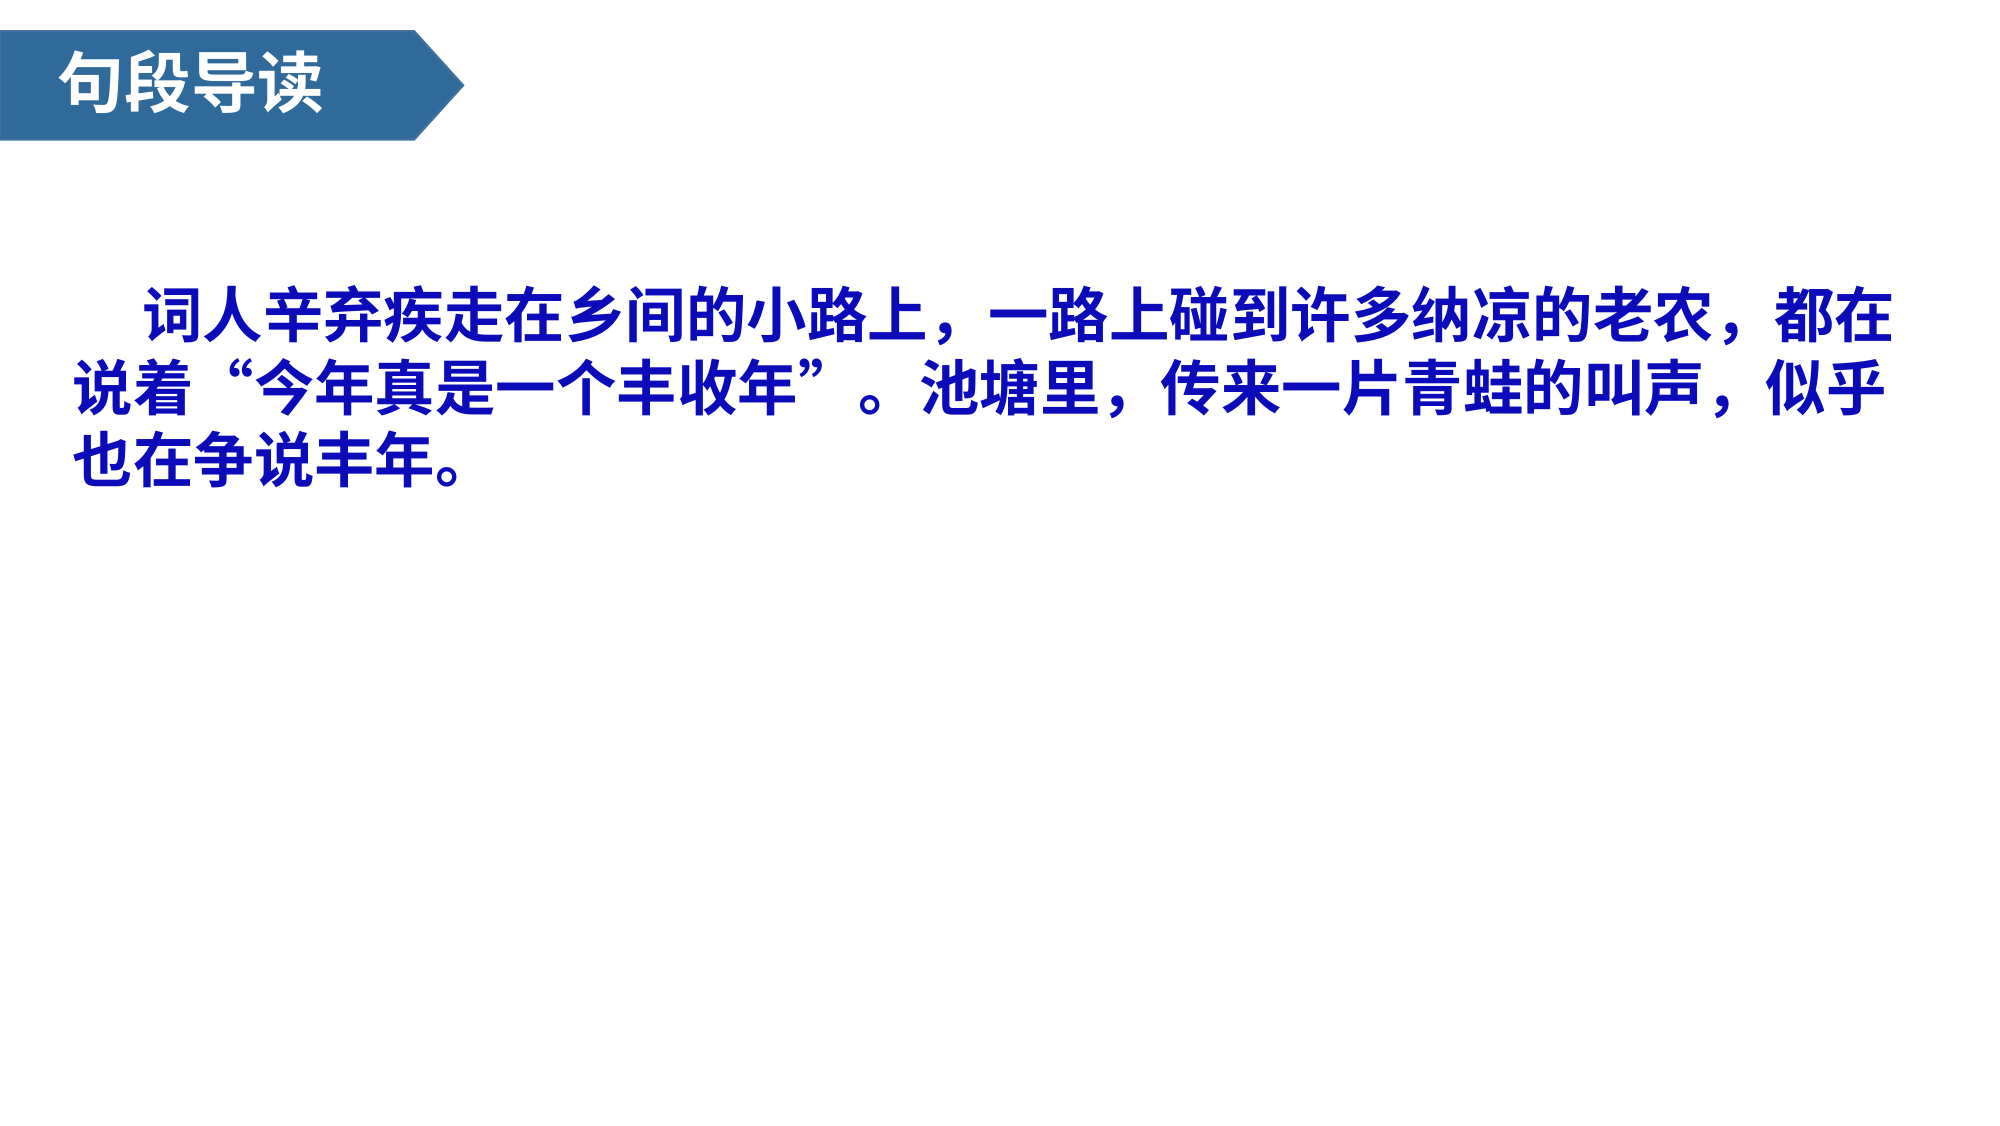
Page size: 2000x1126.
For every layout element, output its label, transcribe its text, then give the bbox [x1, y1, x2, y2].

text_box 句段导读 [42, 42, 377, 125]
text_box 词人辛弃疾走在乡间的小路上，一路上碰到许多纳凉的老农，都在说着“今年真是一个丰收年”。池塘里，传来一片青蛙的叫声，似乎也在争说丰年。 [54, 268, 1933, 504]
